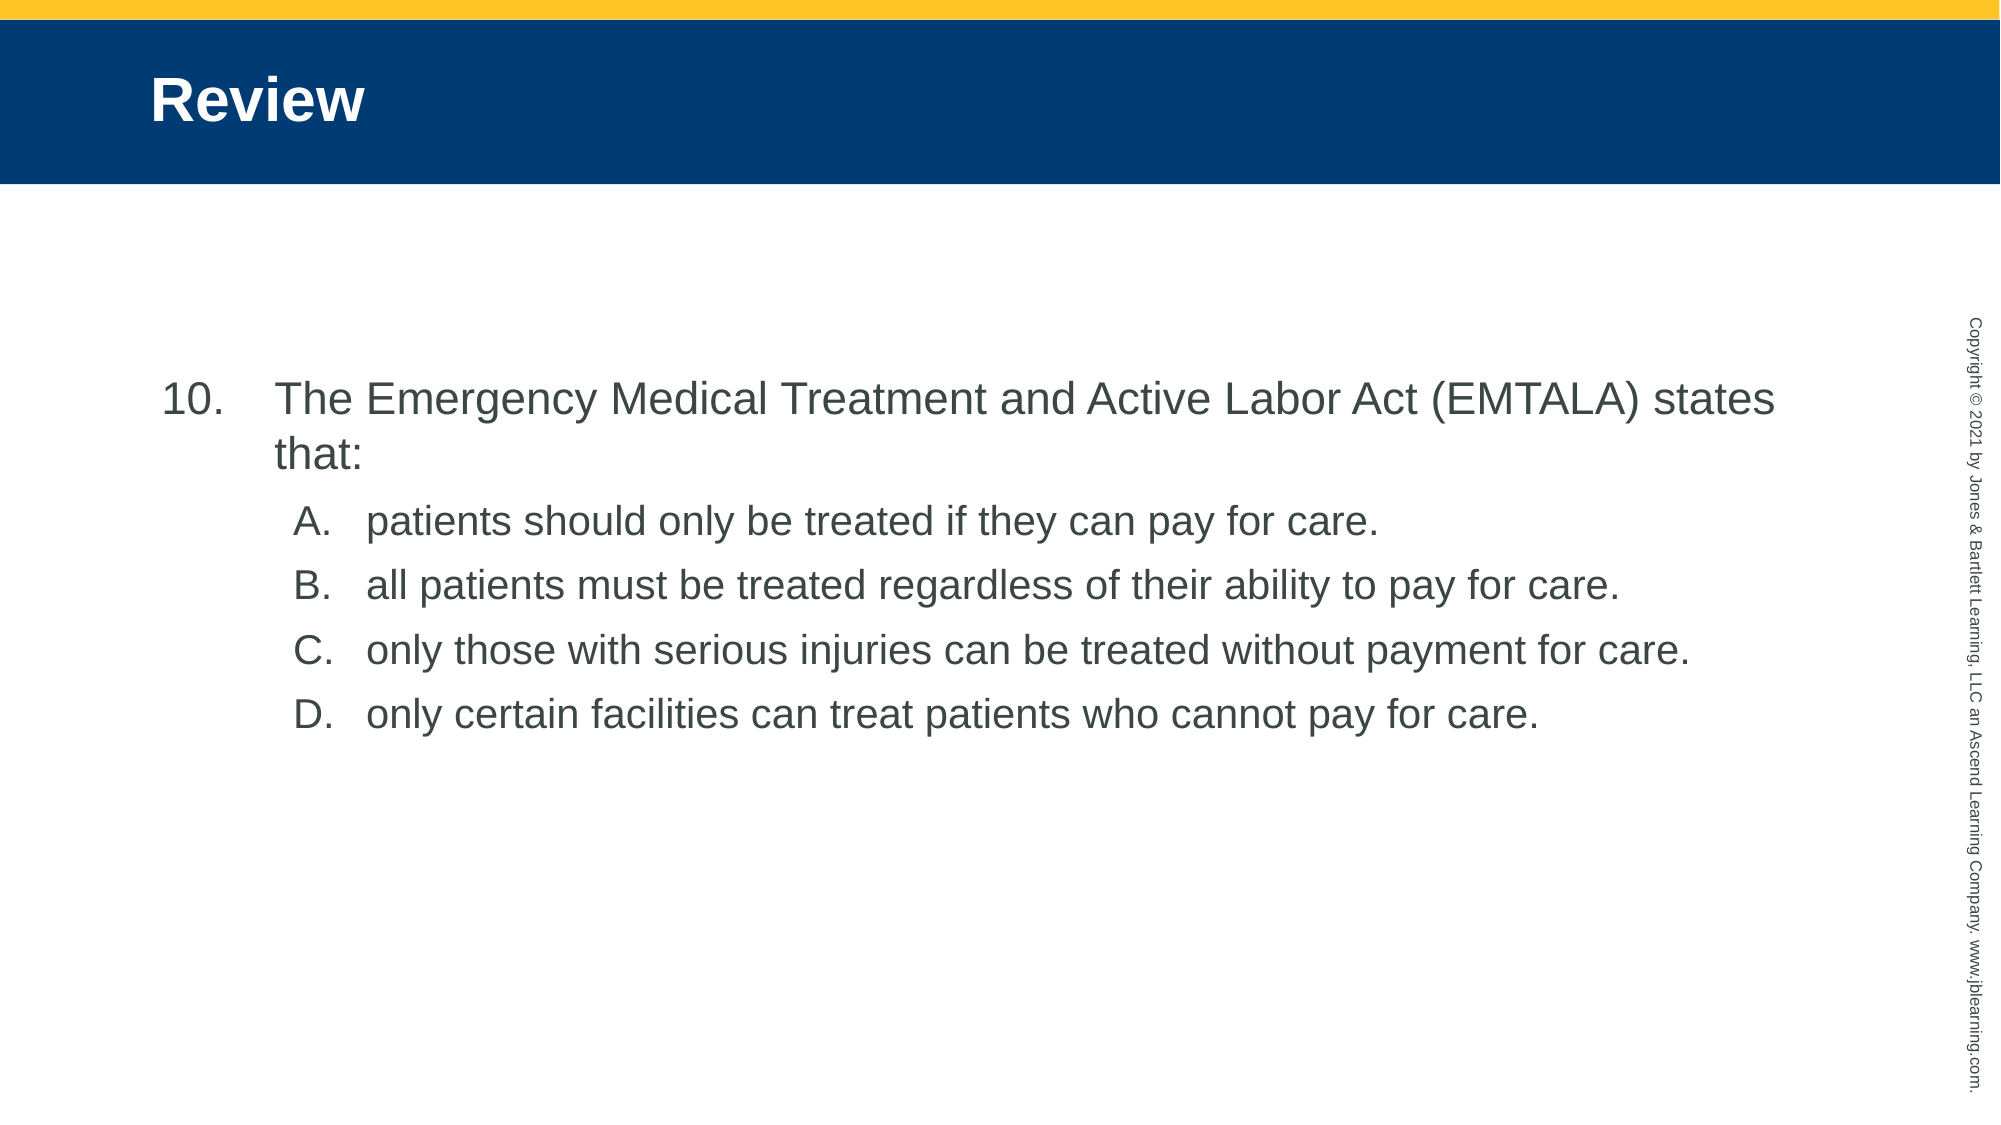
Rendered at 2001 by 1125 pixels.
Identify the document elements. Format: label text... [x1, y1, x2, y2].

title Review [0, 19, 2000, 185]
list The Emergency Medical Treatment and Active Labor Act (EMTALA) states that: patients should only be treated if they can pay for care. all patients must be treated regardless of their ability to pay for care. only those with serious injuries can be treated without payment for care. only certain facilities can treat patients who cannot pay for care. [146, 361, 1859, 1016]
